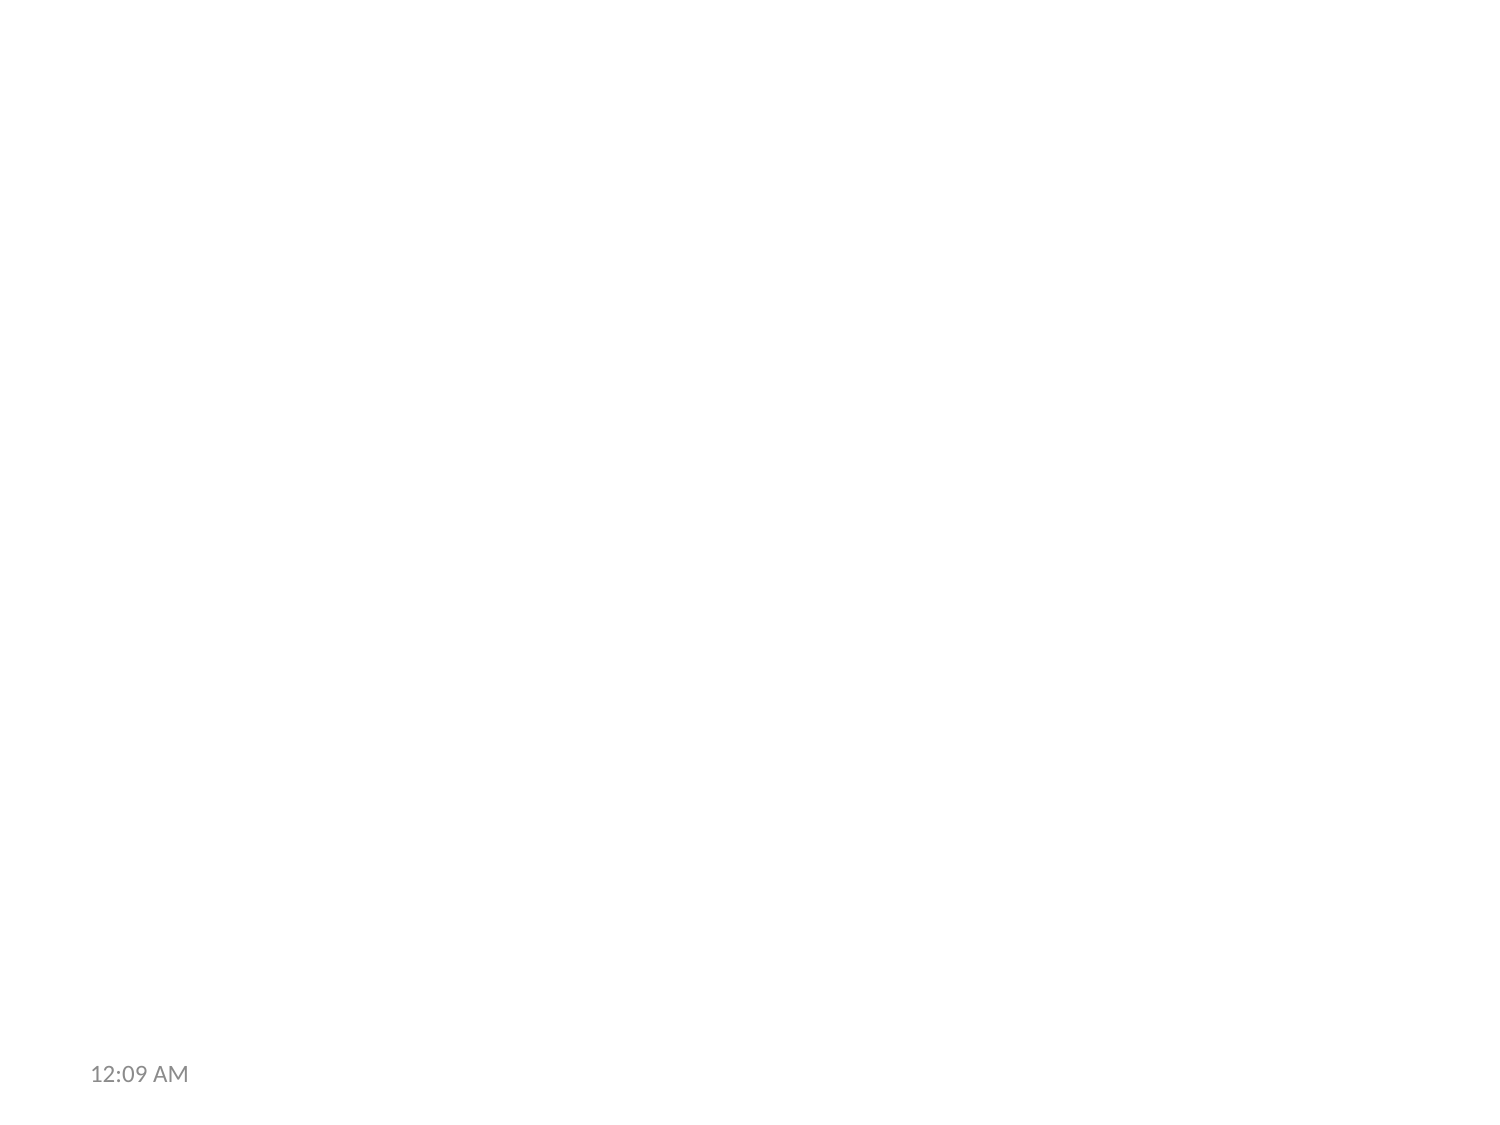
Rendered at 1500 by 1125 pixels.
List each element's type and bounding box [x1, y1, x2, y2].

slide_number [75, 1042, 425, 1103]
